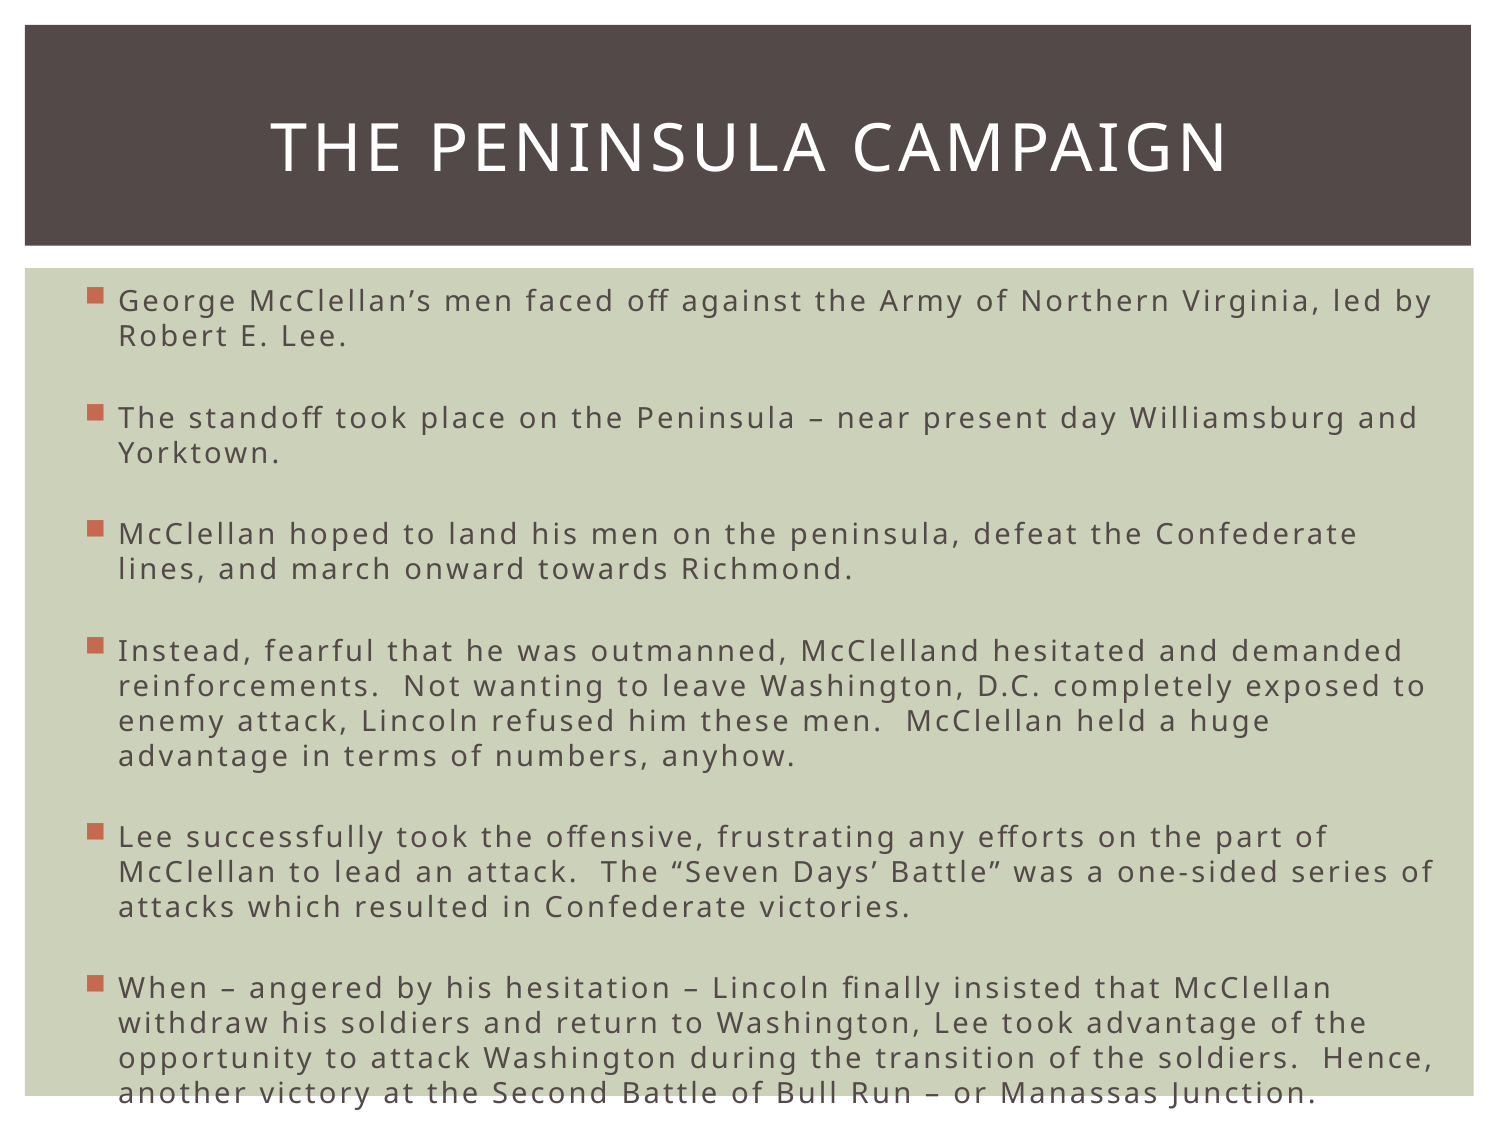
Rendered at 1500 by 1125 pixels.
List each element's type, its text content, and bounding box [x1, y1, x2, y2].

list George McClellan’s men faced off against the Army of Northern Virginia, led by Robert E. Lee. The standoff took place on the Peninsula – near present day Williamsburg and Yorktown. McClellan hoped to land his men on the peninsula, defeat the Confederate lines, and march onward towards Richmond. Instead, fearful that he was outmanned, McClelland hesitated and demanded reinforcements. Not wanting to leave Washington, D.C. completely exposed to enemy attack, Lincoln refused him these men. McClellan held a huge advantage in terms of numbers, anyhow. Lee successfully took the offensive, frustrating any efforts on the part of McClellan to lead an attack. The “Seven Days’ Battle” was a one-sided series of attacks which resulted in Confederate victories. When – angered by his hesitation – Lincoln finally insisted that McClellan withdraw his soldiers and return to Washington, Lee took advantage of the opportunity to attack Washington during the transition of the soldiers. Hence, another victory at the Second Battle of Bull Run – or Manassas Junction. [62, 275, 1463, 1125]
title The Peninsula Campaign [62, 58, 1438, 232]
